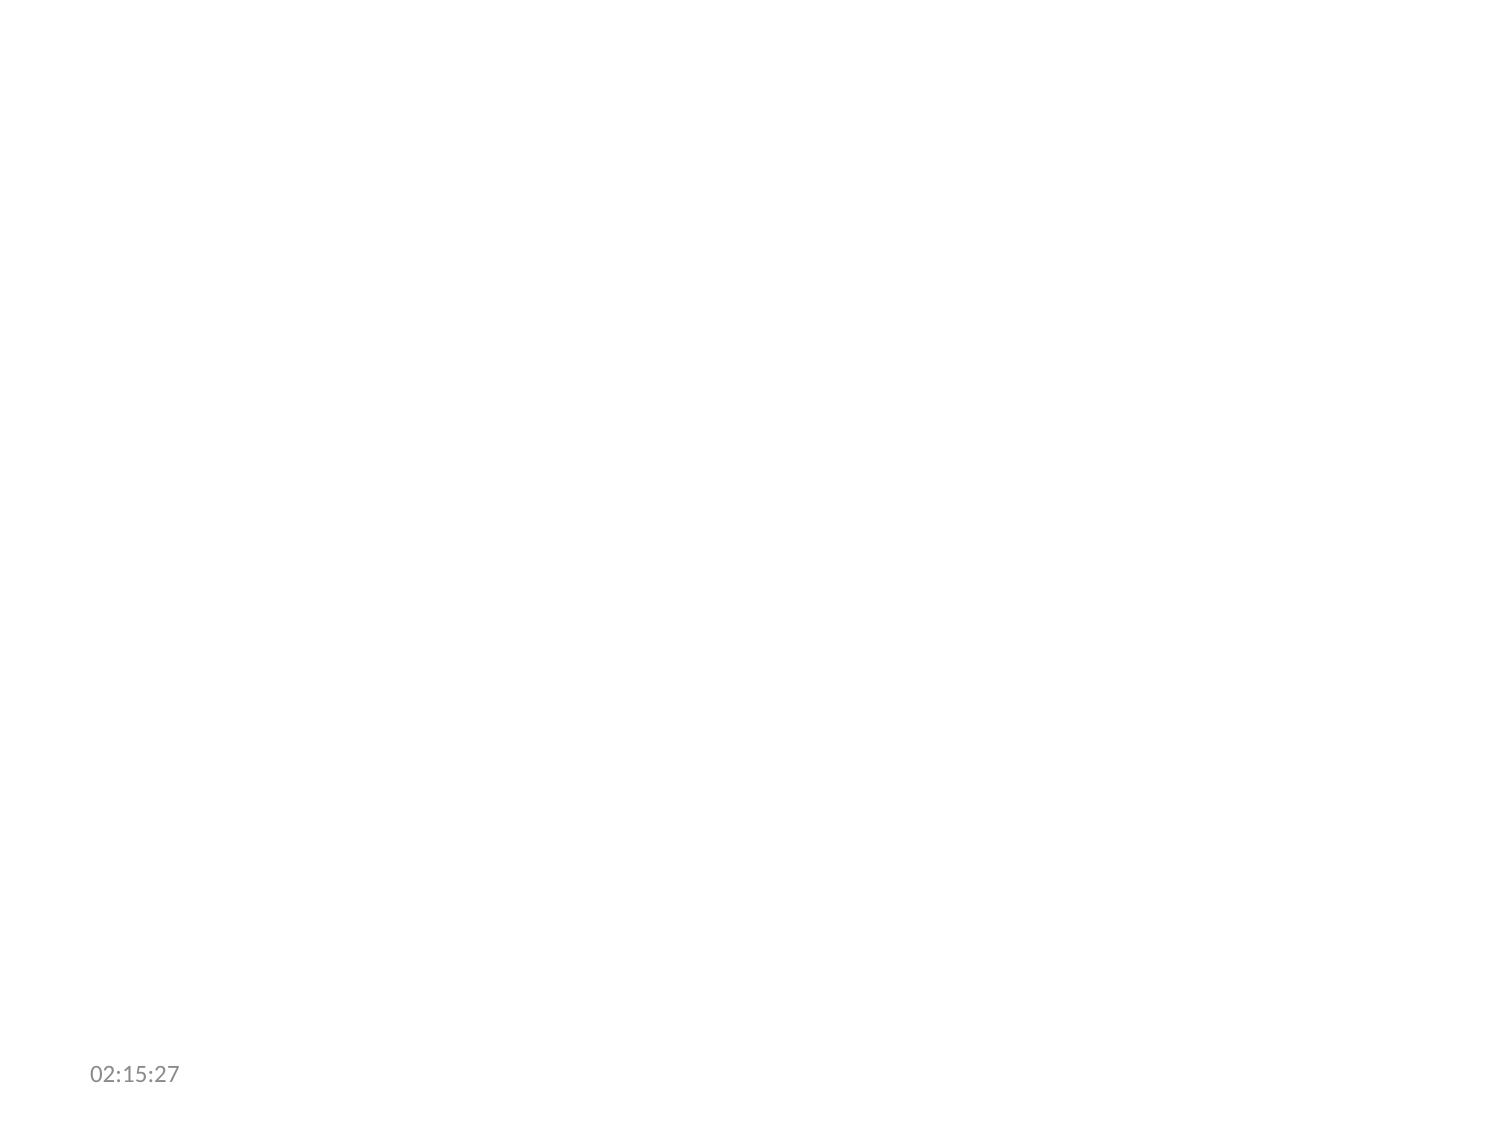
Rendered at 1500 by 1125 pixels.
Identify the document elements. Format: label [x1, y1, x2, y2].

slide_number [75, 1042, 425, 1103]
